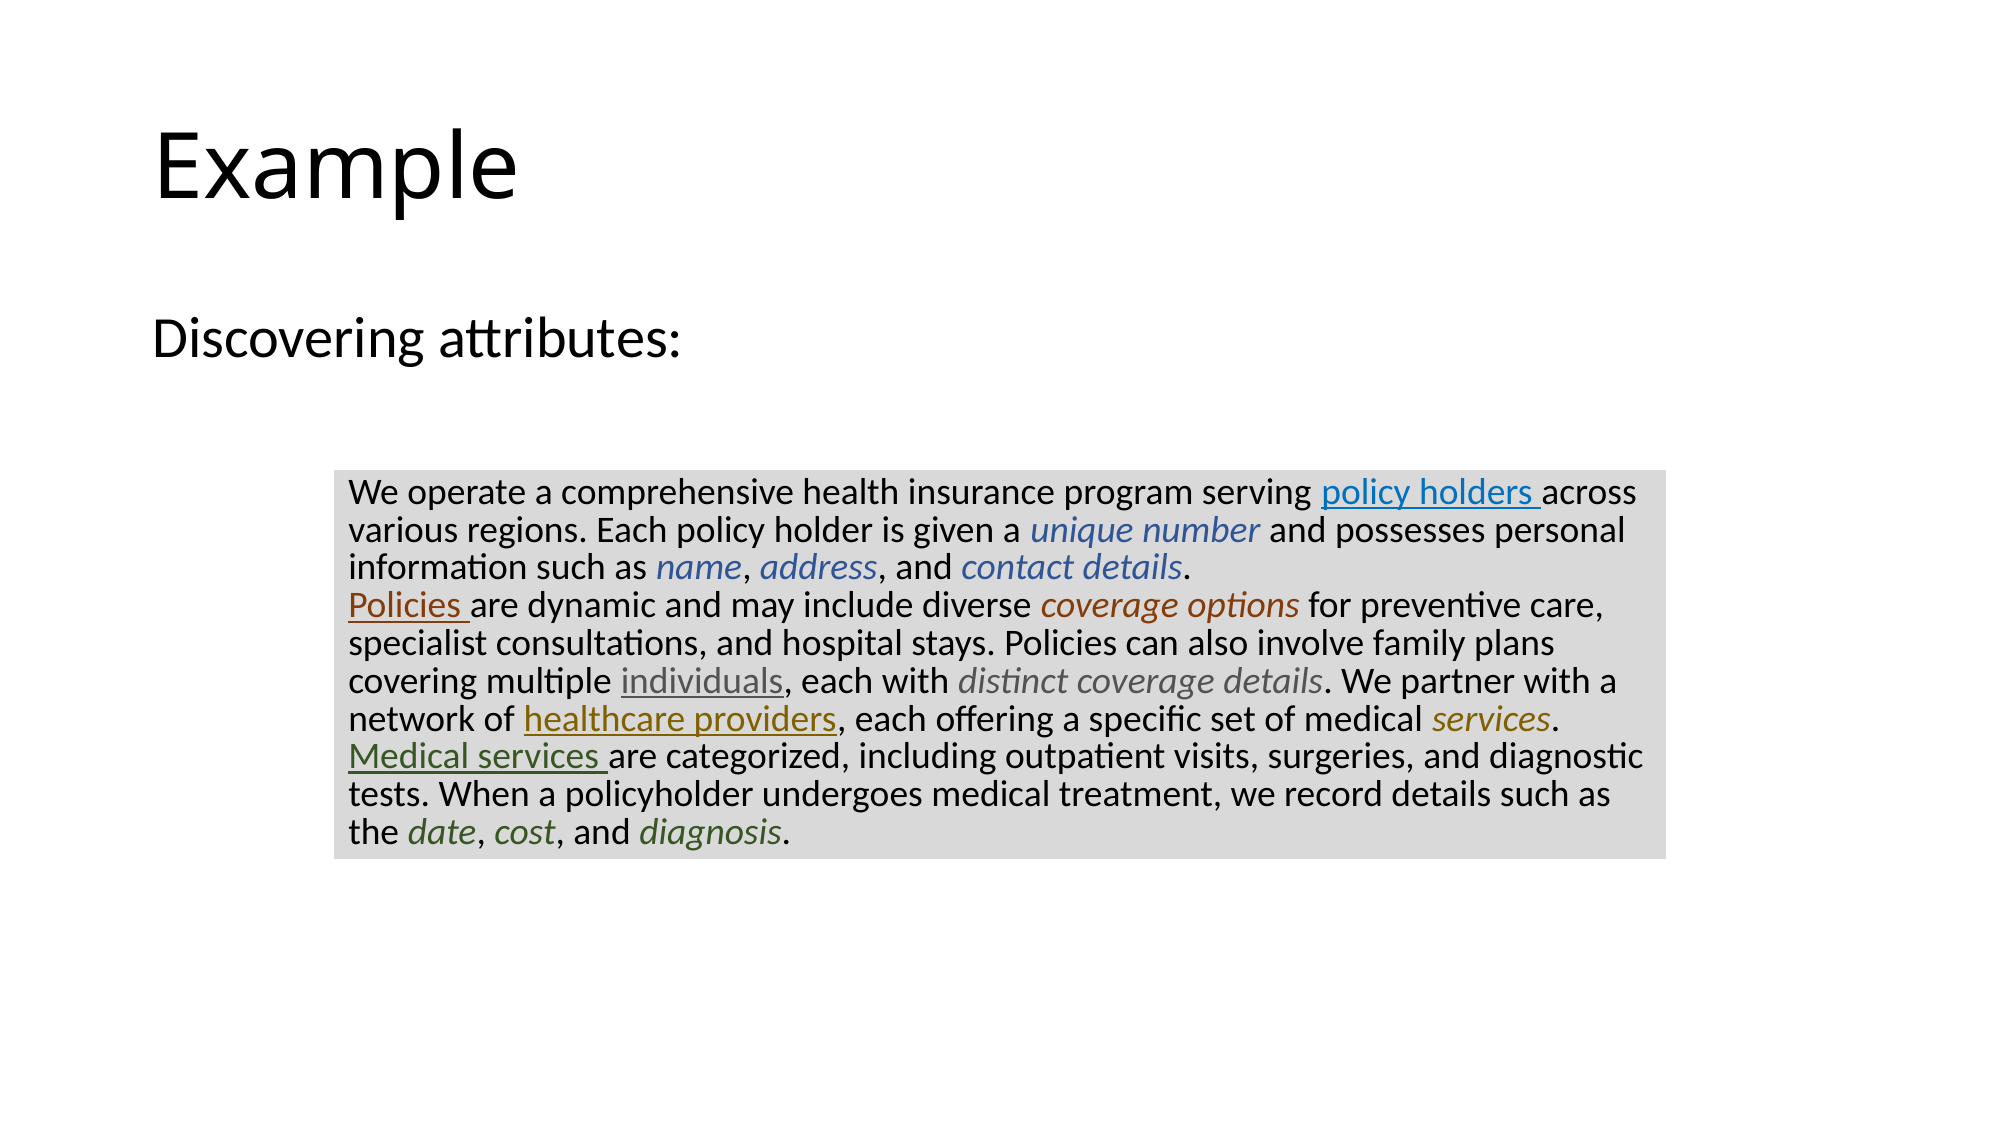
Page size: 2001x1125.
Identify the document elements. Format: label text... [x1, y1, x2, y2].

list Discovering attributes: [137, 299, 1863, 1014]
table_header We operate a comprehensive health insurance program serving policy holders across various regions. Each policy holder is given a unique number and possesses personal information such as name, address, and contact details. Policies are dynamic and may include diverse coverage options for preventive care, specialist consultations, and hospital stays. Policies can also involve family plans covering multiple individuals, each with distinct coverage details. We partner with a network of healthcare providers, each offering a specific set of medical services. Medical services are categorized, including outpatient visits, surgeries, and diagnostic tests. When a policyholder undergoes medical treatment, we record details such as the date, cost, and diagnosis. [334, 470, 1666, 859]
title Example [137, 59, 1863, 278]
